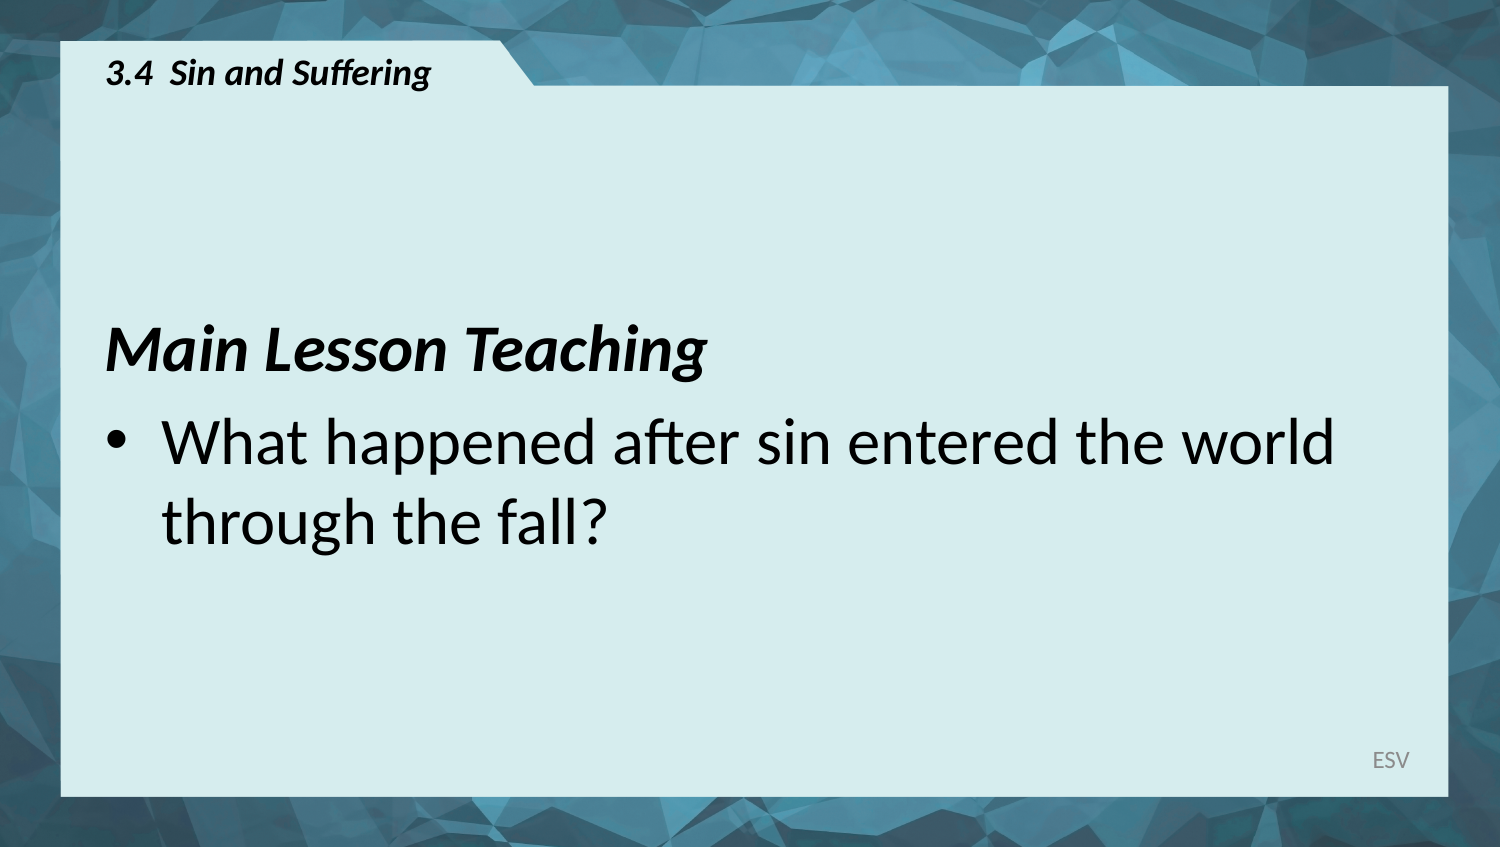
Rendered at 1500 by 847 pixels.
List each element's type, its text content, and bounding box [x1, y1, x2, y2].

list Main Lesson Teaching What happened after sin entered the world through the fall? [89, 141, 1403, 722]
footer ESV [950, 736, 1425, 782]
title 3.4 Sin and Suffering [89, 33, 1420, 108]
picture [0, 0, 1500, 847]
